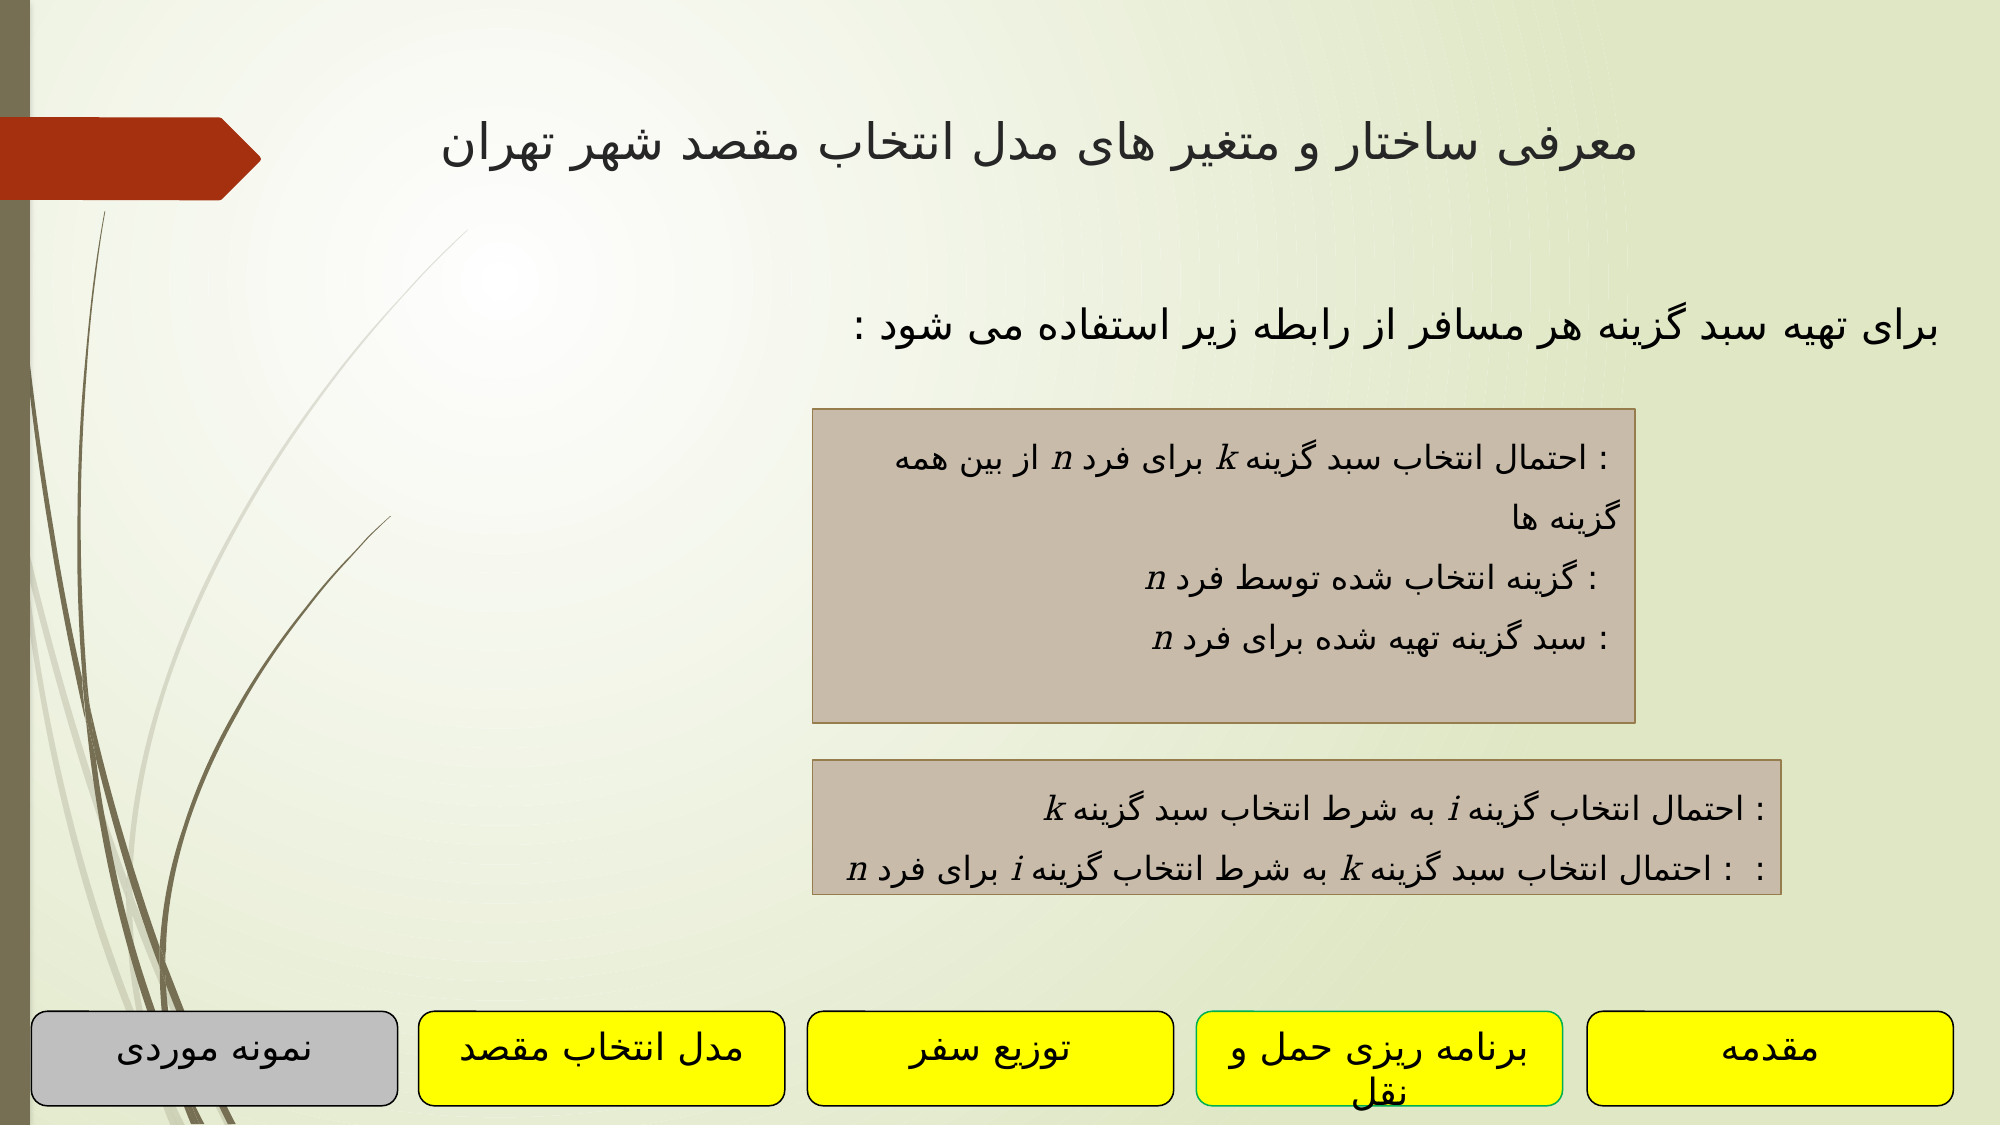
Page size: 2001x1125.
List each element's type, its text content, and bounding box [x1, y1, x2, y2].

text_box برنامه ریزی حمل و نقل [1196, 1011, 1563, 1106]
text_box توزیع سفر [807, 1011, 1174, 1106]
title معرفی ساختار و متغیر های مدل انتخاب مقصد شهر تهران [425, 102, 1888, 313]
text_box نمونه موردی [31, 1011, 398, 1106]
text_box مدل انتخاب مقصد [418, 1011, 785, 1106]
text_box مقدمه [1587, 1011, 1954, 1106]
